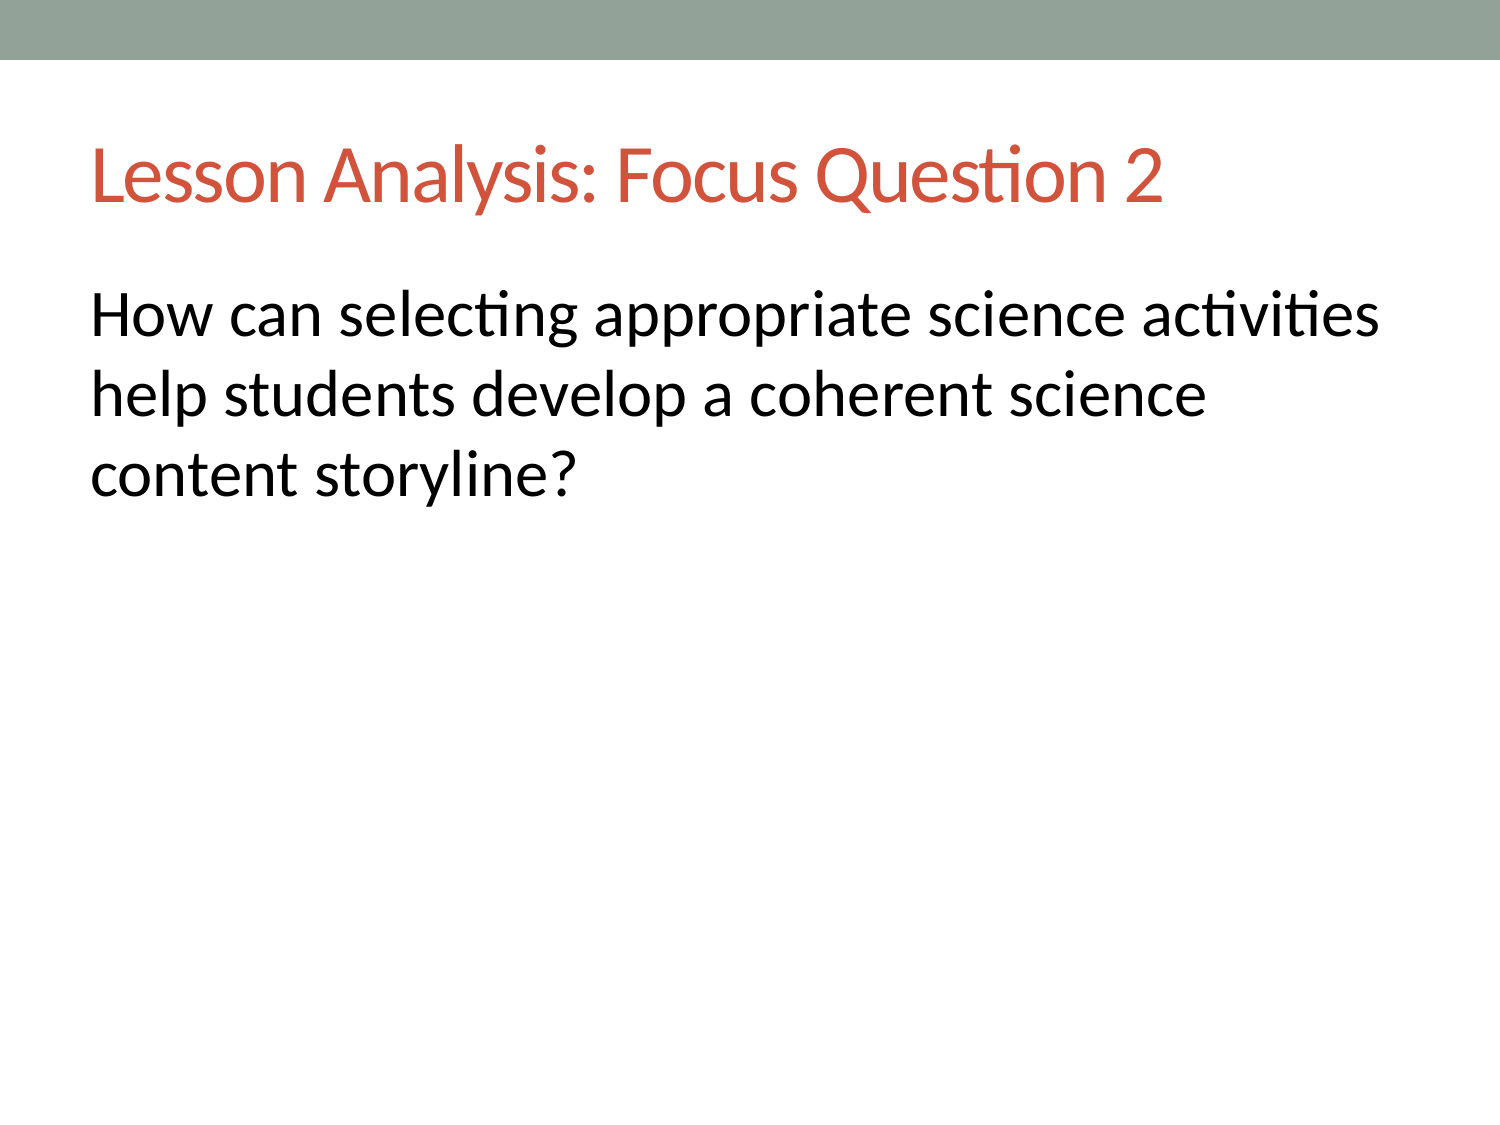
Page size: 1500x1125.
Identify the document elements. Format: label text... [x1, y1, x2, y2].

list How can selecting appropriate science activities help students develop a coherent science content storyline? [75, 262, 1425, 1063]
title Lesson Analysis: Focus Question 2 [75, 75, 1425, 262]
